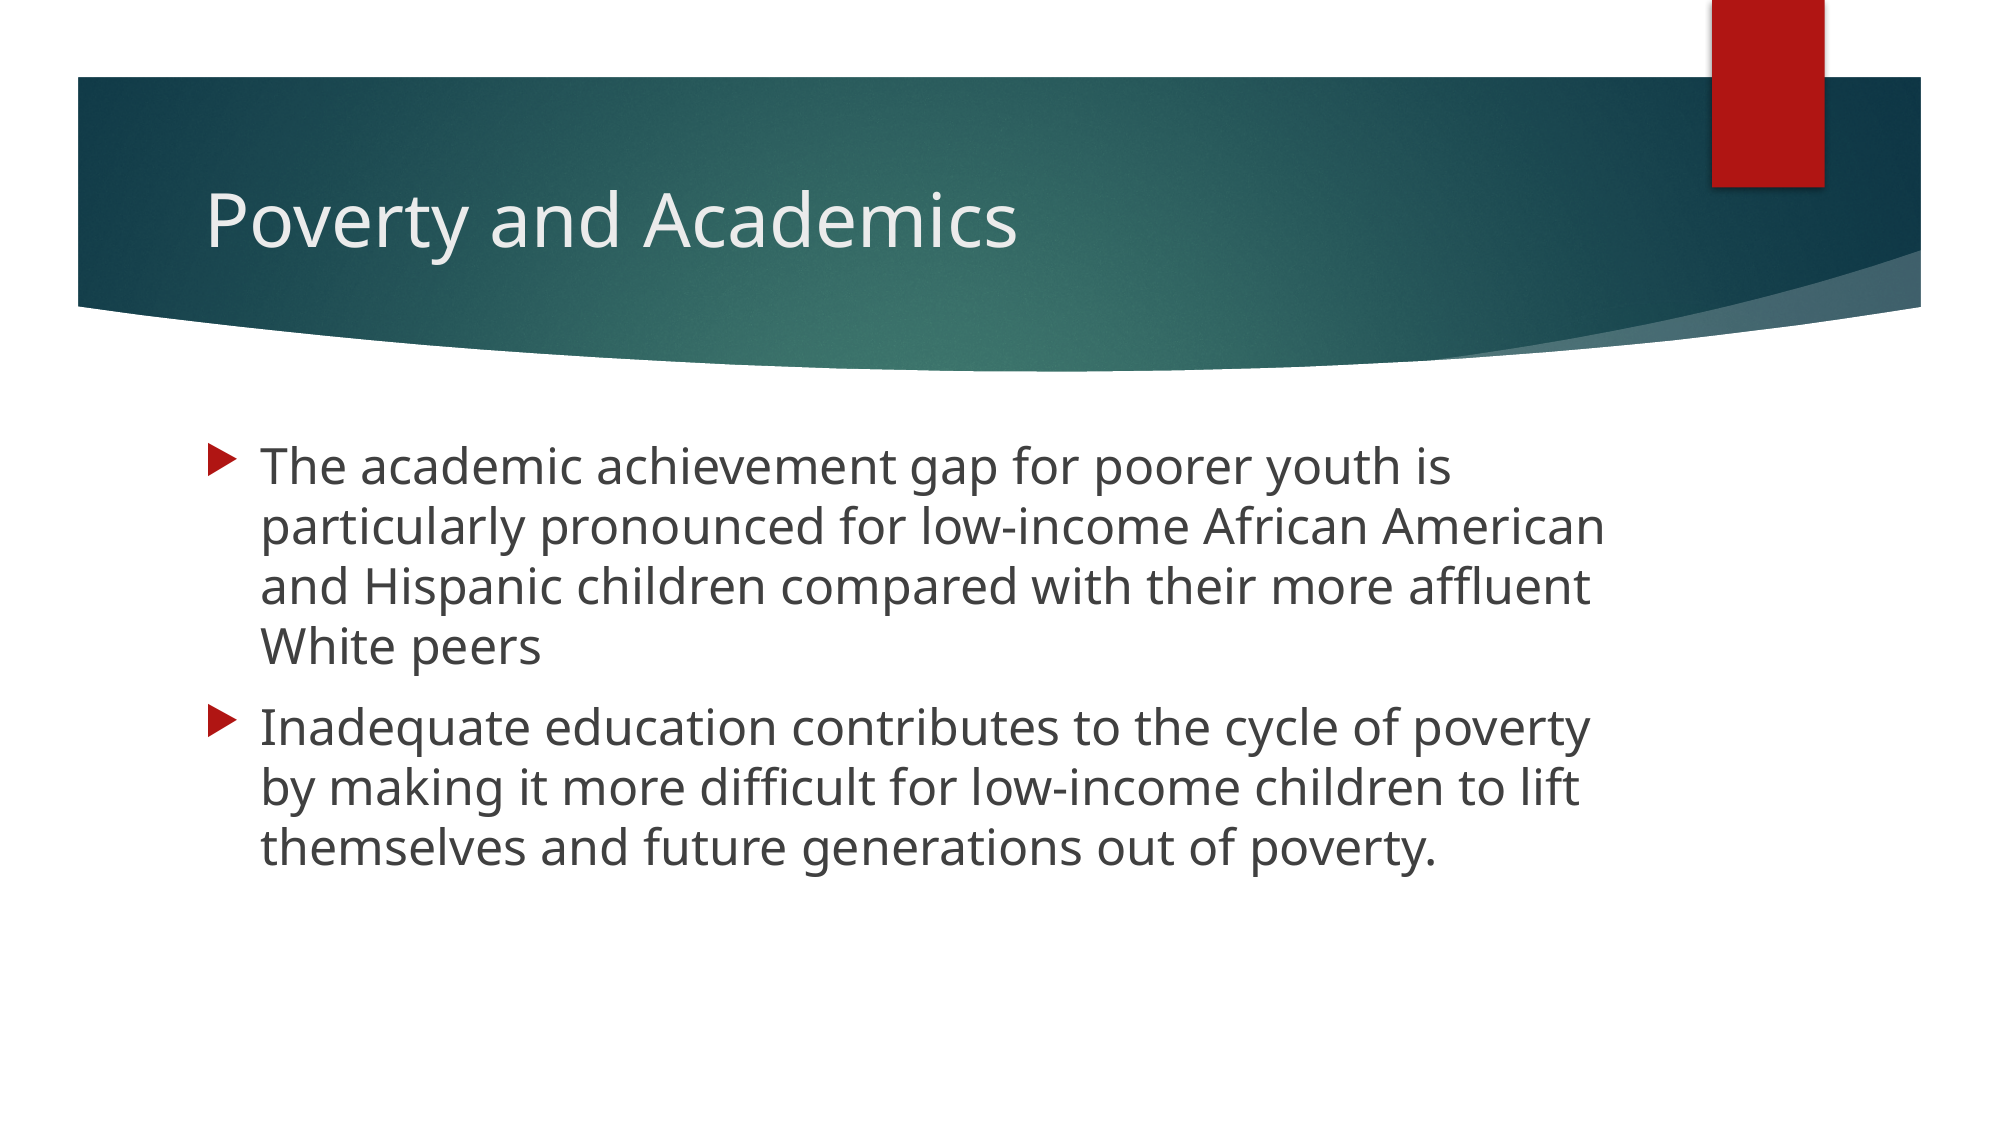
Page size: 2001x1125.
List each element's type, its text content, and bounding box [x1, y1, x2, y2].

title Poverty and Academics [189, 159, 1638, 276]
list The academic achievement gap for poorer youth is particularly pronounced for low-income African American and Hispanic children compared with their more affluent White peers Inadequate education contributes to the cycle of poverty by making it more difficult for low-income children to lift themselves and future generations out of poverty. [189, 427, 1638, 988]
